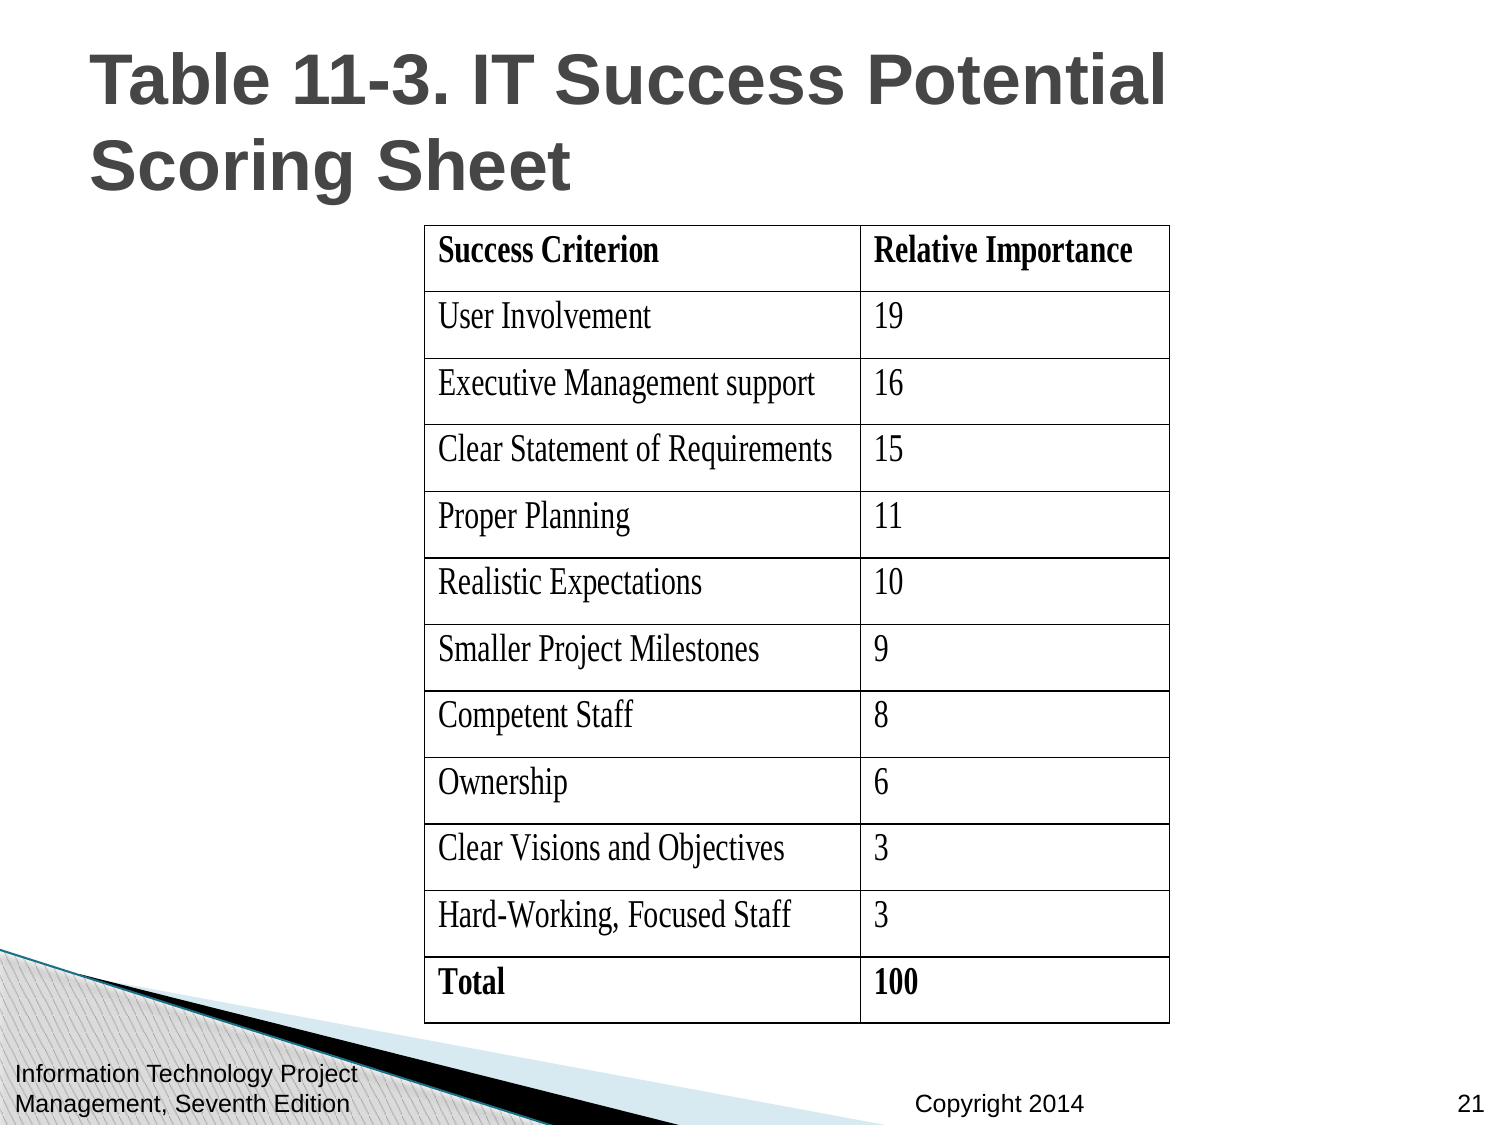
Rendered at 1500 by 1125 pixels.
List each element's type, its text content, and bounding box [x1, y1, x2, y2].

footer Information Technology Project Management, Seventh Edition [0, 1065, 425, 1125]
title Table 11-3. IT Success Potential Scoring Sheet [75, 24, 1425, 213]
slide_number 21 [1408, 1065, 1500, 1125]
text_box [249, 224, 1351, 1072]
